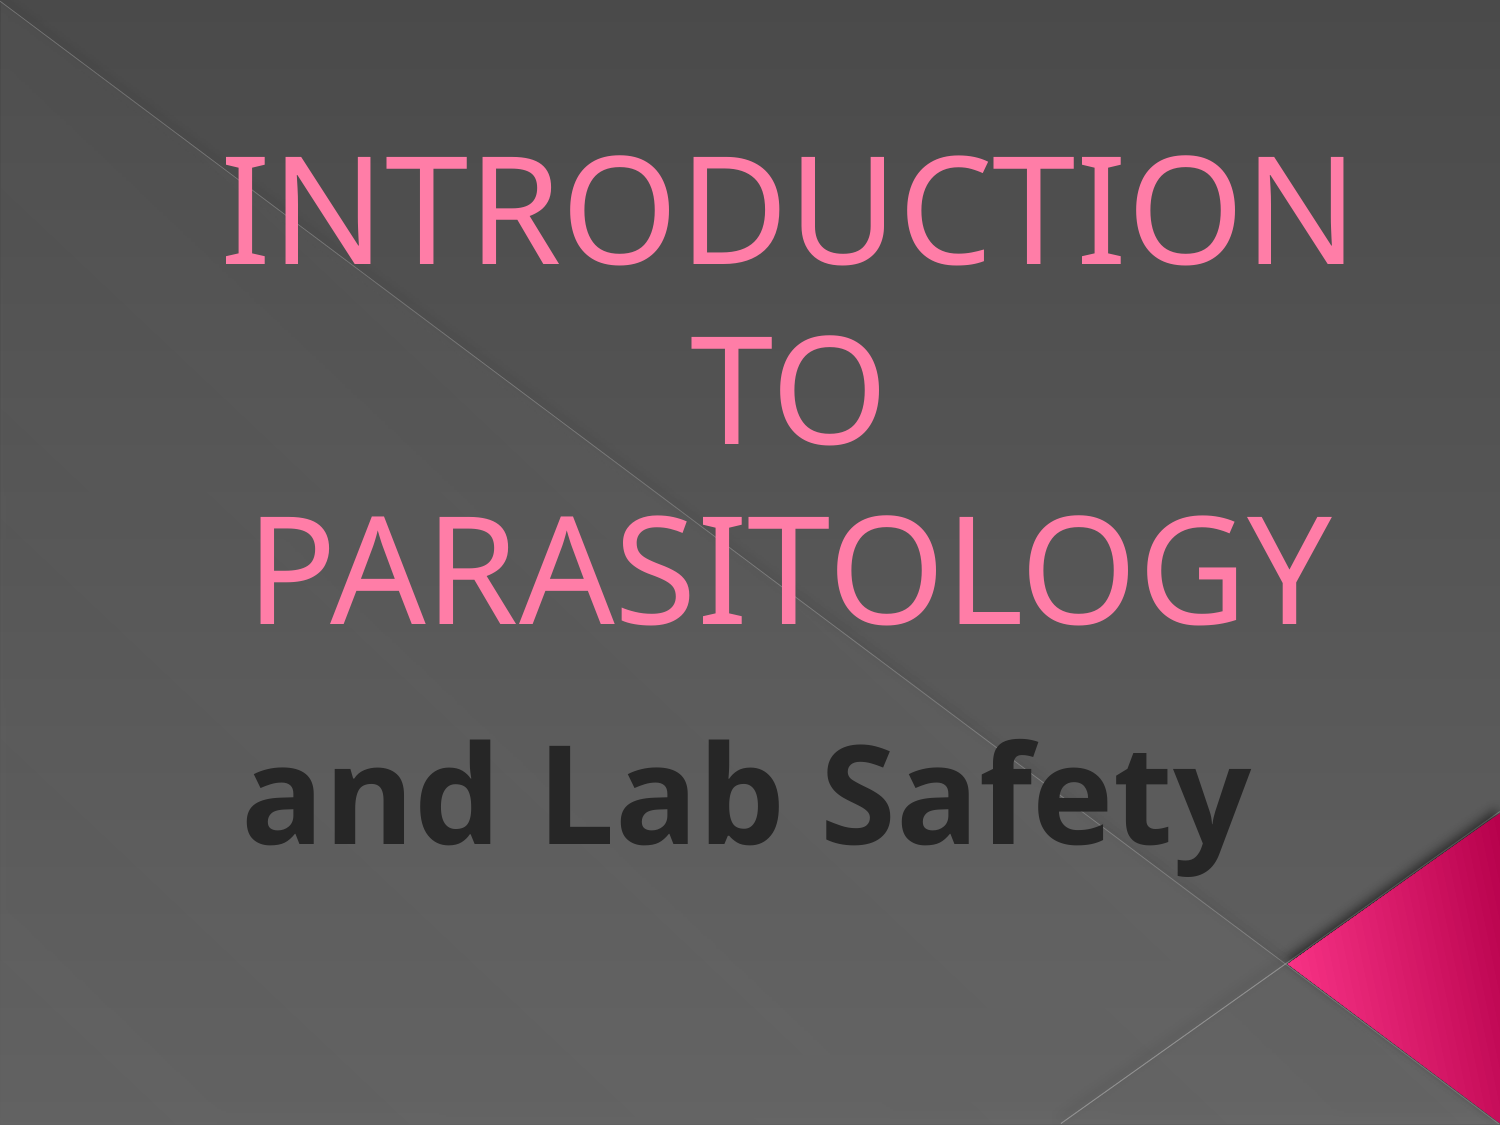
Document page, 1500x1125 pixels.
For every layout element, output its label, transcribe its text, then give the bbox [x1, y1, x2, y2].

title INTRODUCTION TO PARASITOLOGY [88, 127, 1412, 663]
subtitle and Lab Safety [88, 699, 1412, 1038]
